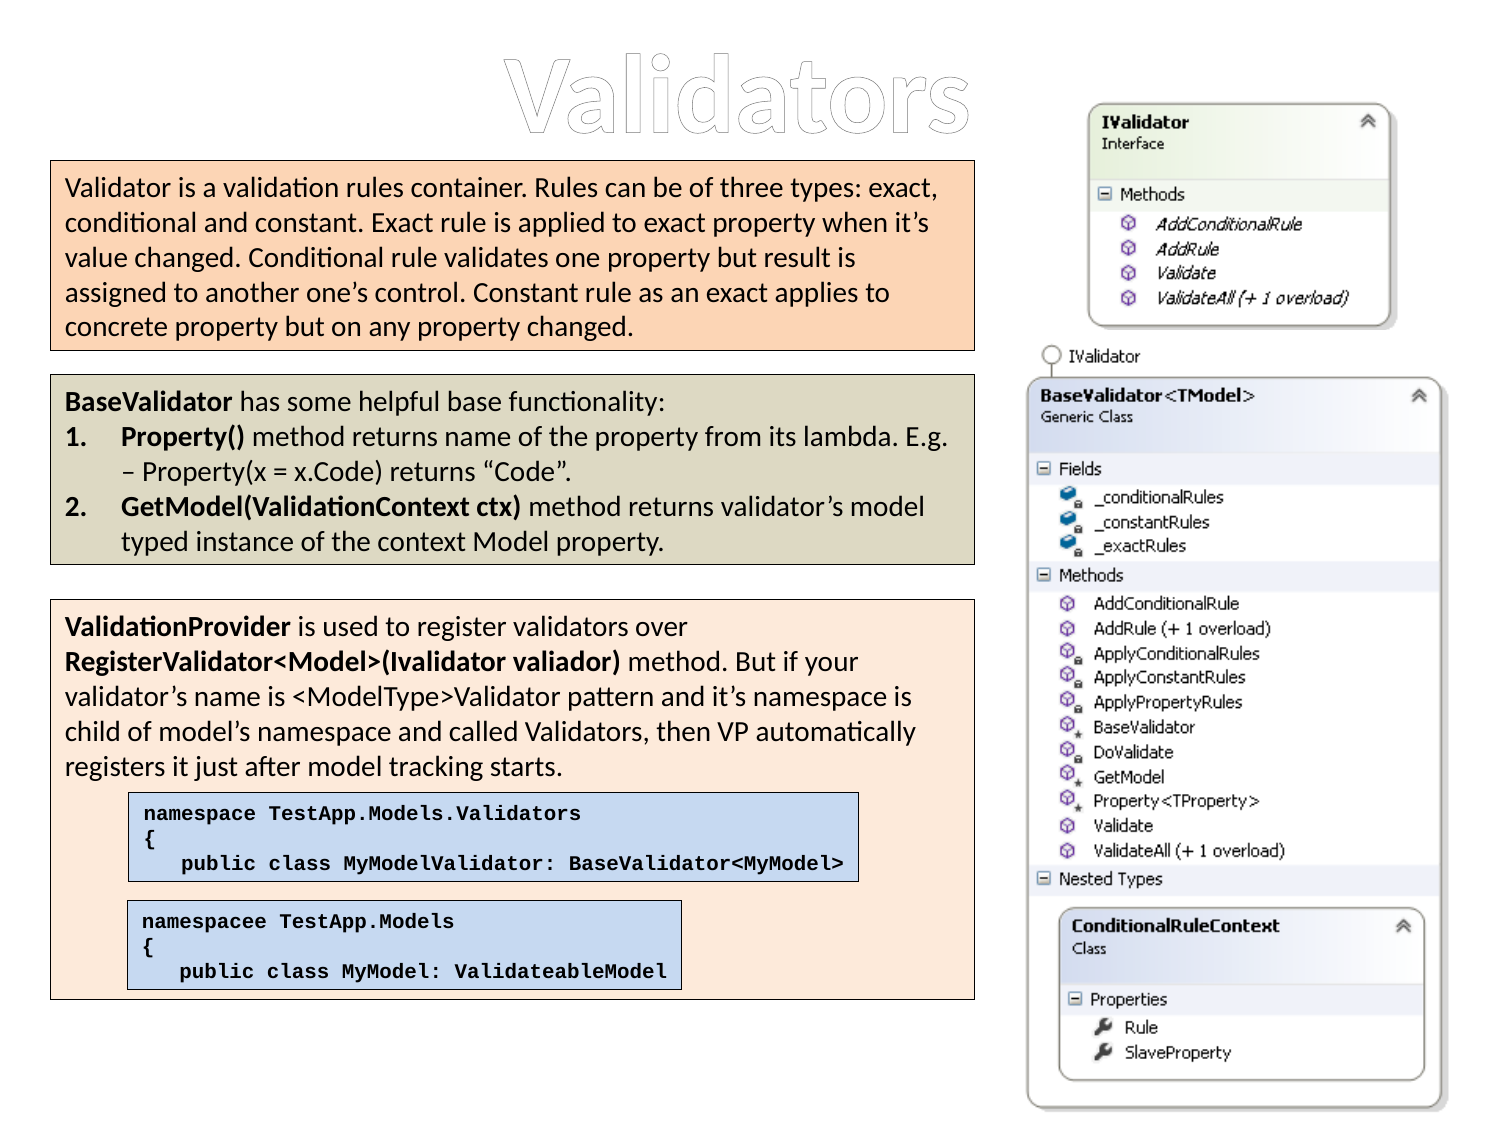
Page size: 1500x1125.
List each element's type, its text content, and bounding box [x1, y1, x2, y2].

text_box BaseValidator has some helpful base functionality: Property() method returns name of the property from its lambda. E.g. – Property(x = x.Code) returns “Code”. GetModel(ValidationContext ctx) method returns validator’s model typed instance of the context Model property. [50, 374, 975, 565]
text_box ValidationProvider is used to register validators over RegisterValidator<Model>(Ivalidator valiador) method. But if your validator’s name is <ModelType>Validator pattern and it’s namespace is child of model’s namespace and called Validators, then VP automatically registers it just after model tracking starts. [50, 599, 975, 1000]
text_box namespace TestApp.Models.Validators { public class MyModelValidator: BaseValidator<MyModel> [128, 792, 859, 882]
picture [1012, 87, 1455, 1120]
text_box Validators [488, 12, 987, 163]
text_box namespacee TestApp.Models { public class MyModel: ValidateableModel [127, 900, 682, 990]
text_box Validator is a validation rules container. Rules can be of three types: exact, conditional and constant. Exact rule is applied to exact property when it’s value changed. Conditional rule validates one property but result is assigned to another one’s control. Constant rule as an exact applies to concrete property but on any property changed. [50, 160, 975, 351]
